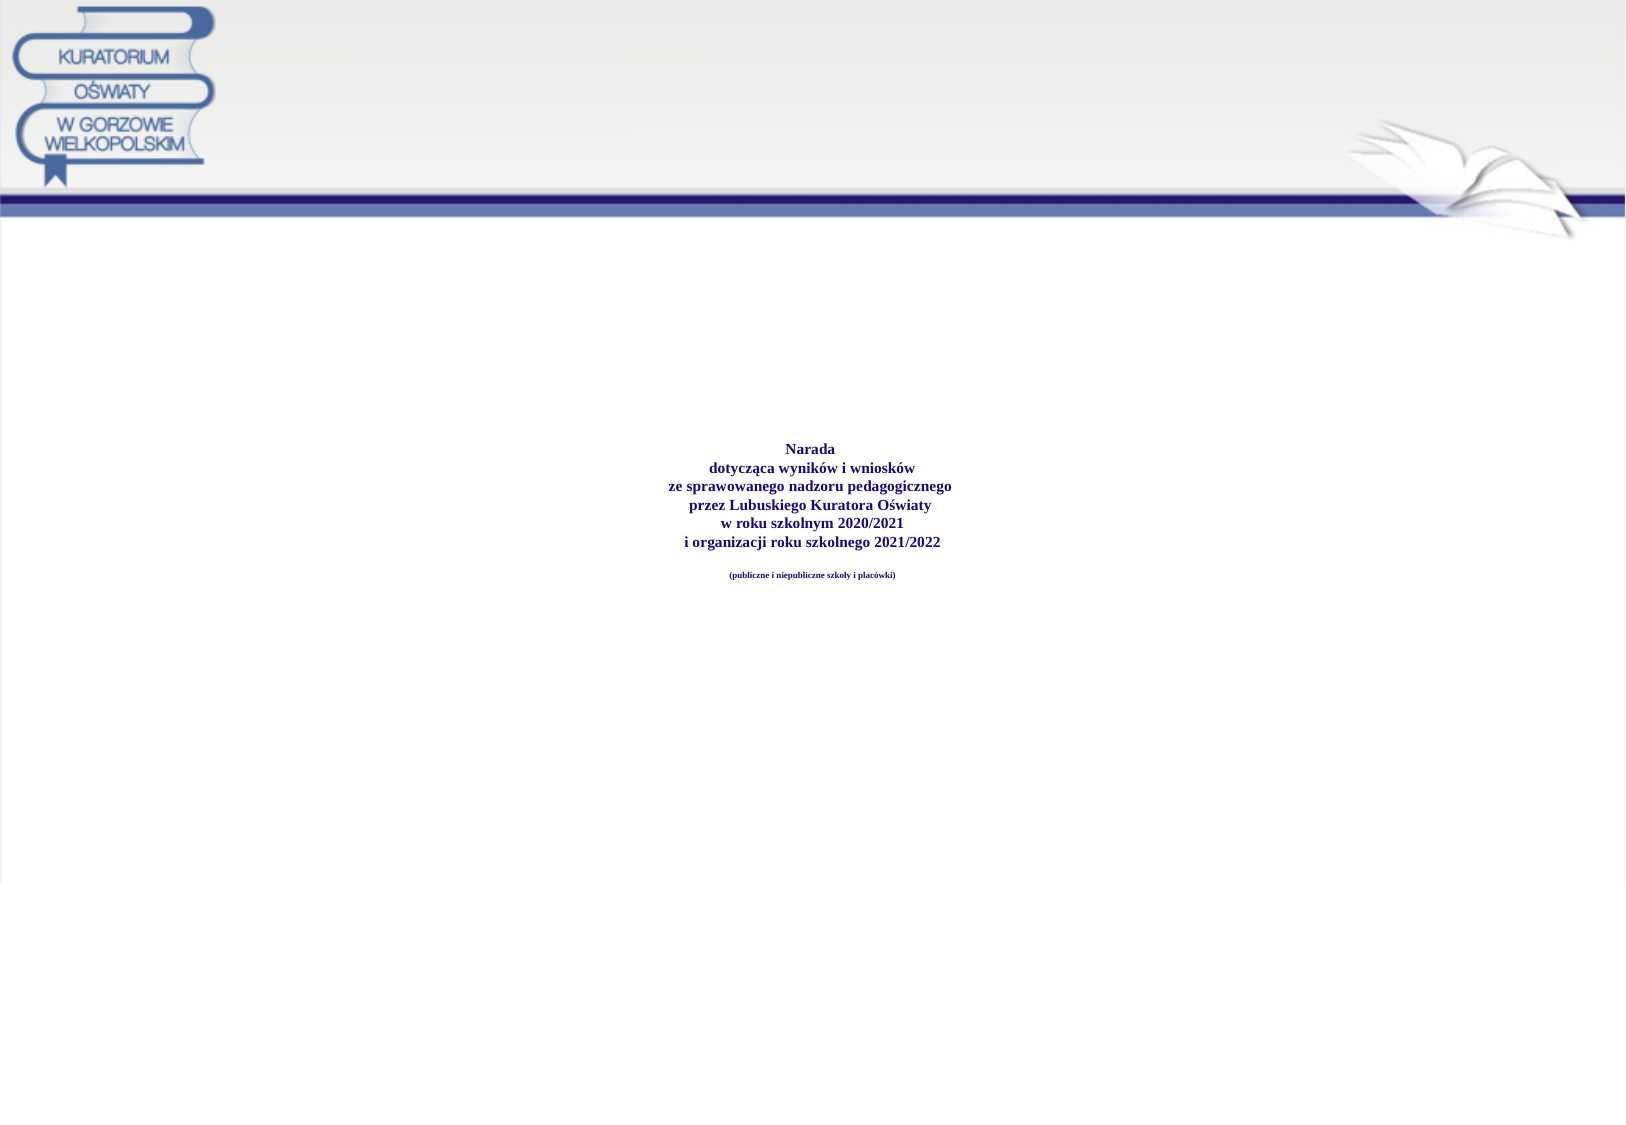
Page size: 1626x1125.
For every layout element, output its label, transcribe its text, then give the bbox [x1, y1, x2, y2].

title Narada dotycząca wyników i wniosków ze sprawowanego nadzoru pedagogicznego przez Lubuskiego Kuratora Oświaty w roku szkolnym 2020/2021 i organizacji roku szkolnego 2021/2022 (publiczne i niepubliczne szkoły i placówki) [121, 349, 1504, 591]
picture [0, 0, 1626, 1125]
